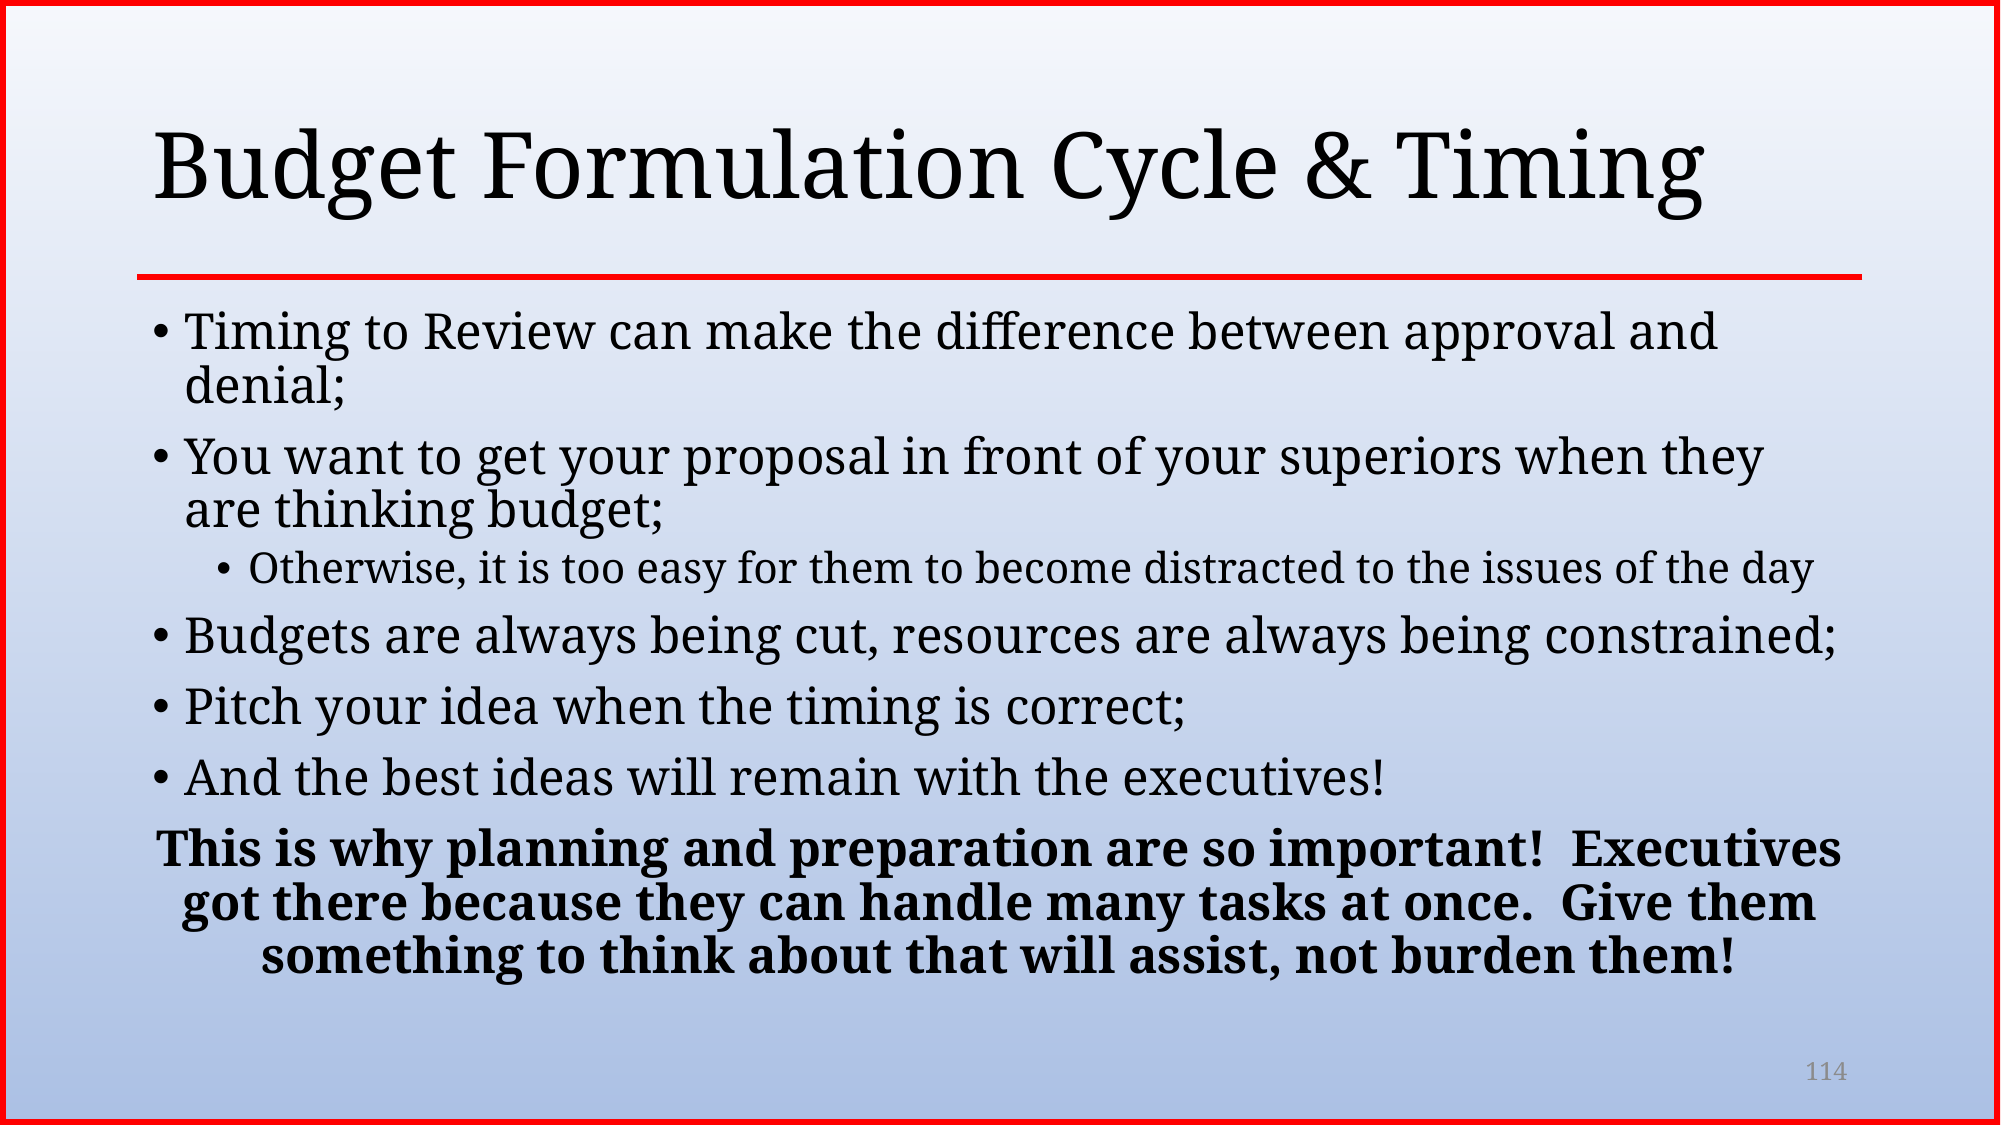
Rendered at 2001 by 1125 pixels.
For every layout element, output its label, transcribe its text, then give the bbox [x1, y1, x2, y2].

list Timing to Review can make the difference between approval and denial; You want to get your proposal in front of your superiors when they are thinking budget; Otherwise, it is too easy for them to become distracted to the issues of the day Budgets are always being cut, resources are always being constrained; Pitch your idea when the timing is correct; And the best ideas will remain with the executives! This is why planning and preparation are so important! Executives got there because they can handle many tasks at once. Give them something to think about that will assist, not burden them! [137, 299, 1863, 1014]
title Budget Formulation Cycle & Timing [137, 59, 1863, 278]
slide_number 114 [1412, 1042, 1863, 1103]
